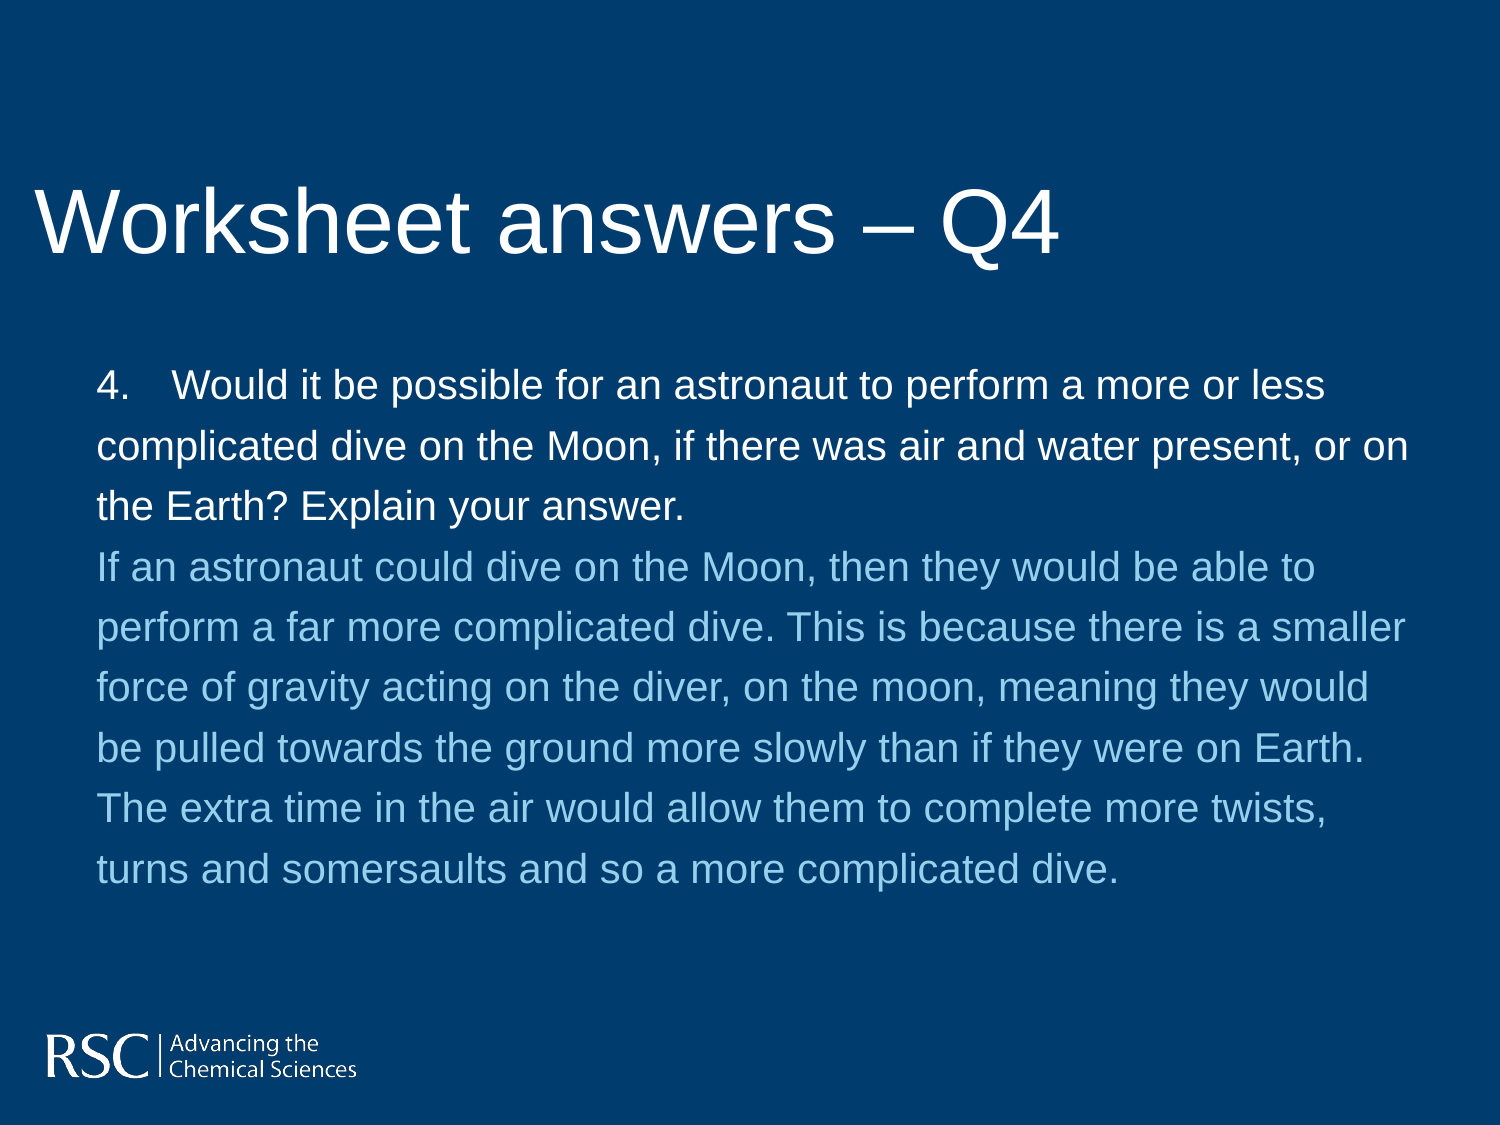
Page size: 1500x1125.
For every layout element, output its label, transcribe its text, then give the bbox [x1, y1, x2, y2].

text_box Would it be possible for an astronaut to perform a more or less complicated dive on the Moon, if there was air and water present, or on the Earth? Explain your answer. If an astronaut could dive on the Moon, then they would be able to perform a far more complicated dive. This is because there is a smaller force of gravity acting on the diver, on the moon, meaning they would be pulled towards the ground more slowly than if they were on Earth. The extra time in the air would allow them to complete more twists, turns and somersaults and so a more complicated dive. [81, 315, 1432, 997]
text_box Worksheet answers – Q4 [19, 154, 1190, 280]
picture [42, 1028, 362, 1082]
